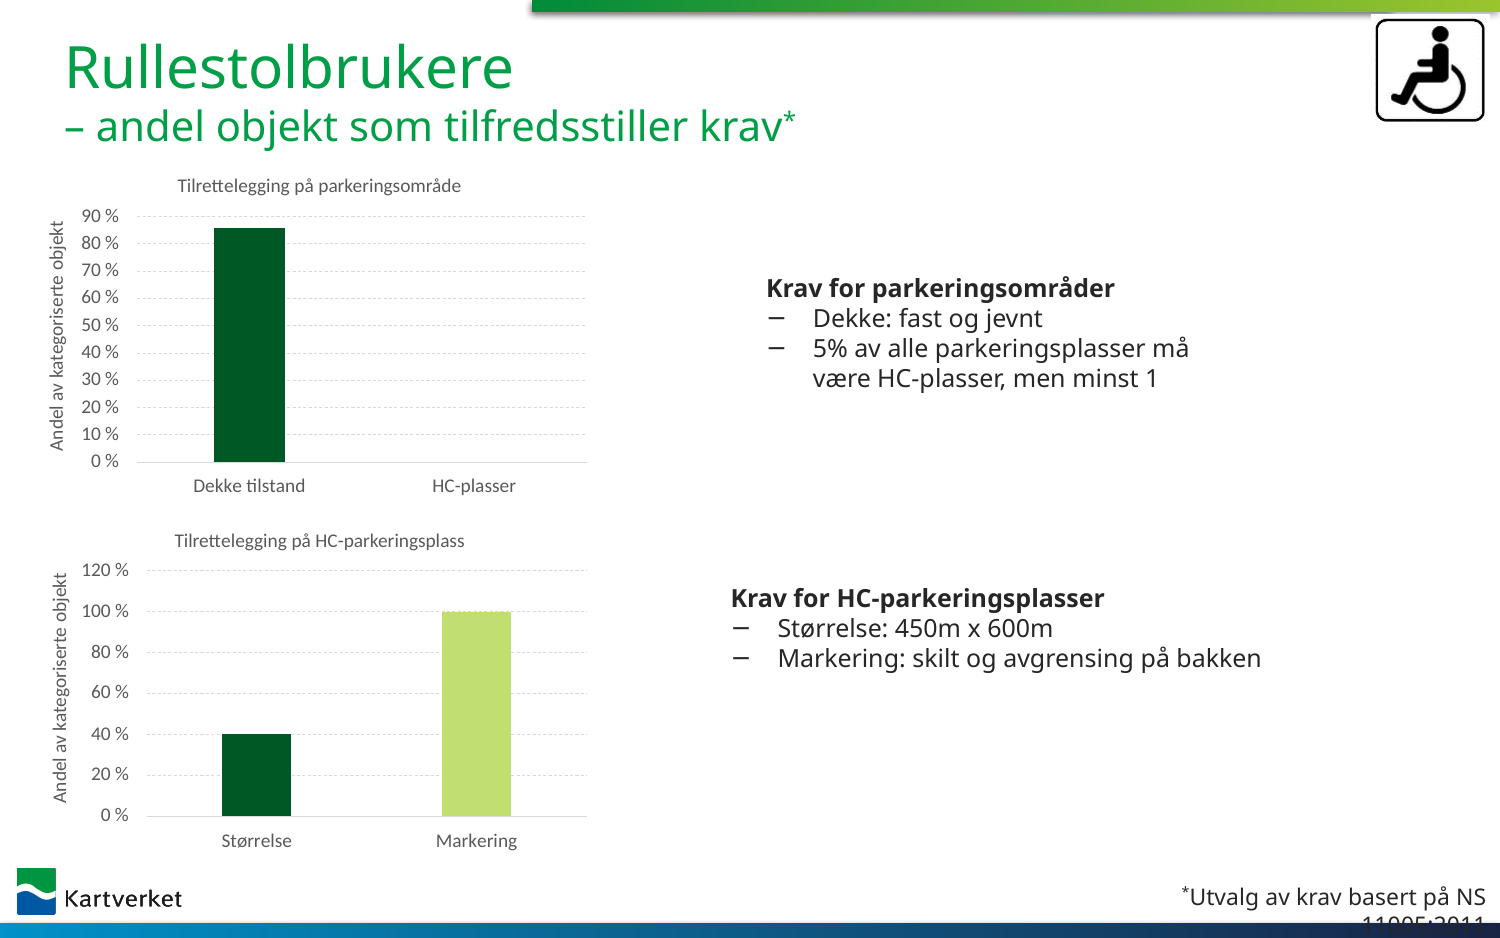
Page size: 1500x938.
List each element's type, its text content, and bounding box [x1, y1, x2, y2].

text_box *Utvalg av krav basert på NS 11005:2011 [1068, 873, 1500, 938]
picture [41, 166, 598, 505]
text_box Rullestolbrukere – andel objekt som tilfredsstiller krav* [49, 23, 1431, 158]
picture [41, 520, 598, 859]
picture [1371, 13, 1491, 127]
text_box Krav for HC-parkeringsplasser Størrelse: 450m x 600m Markering: skilt og avgrensing på bakken [715, 574, 1278, 680]
text_box Krav for parkeringsområder Dekke: fast og jevnt 5% av alle parkeringsplasser må være HC-plasser, men minst 1 [751, 264, 1232, 400]
